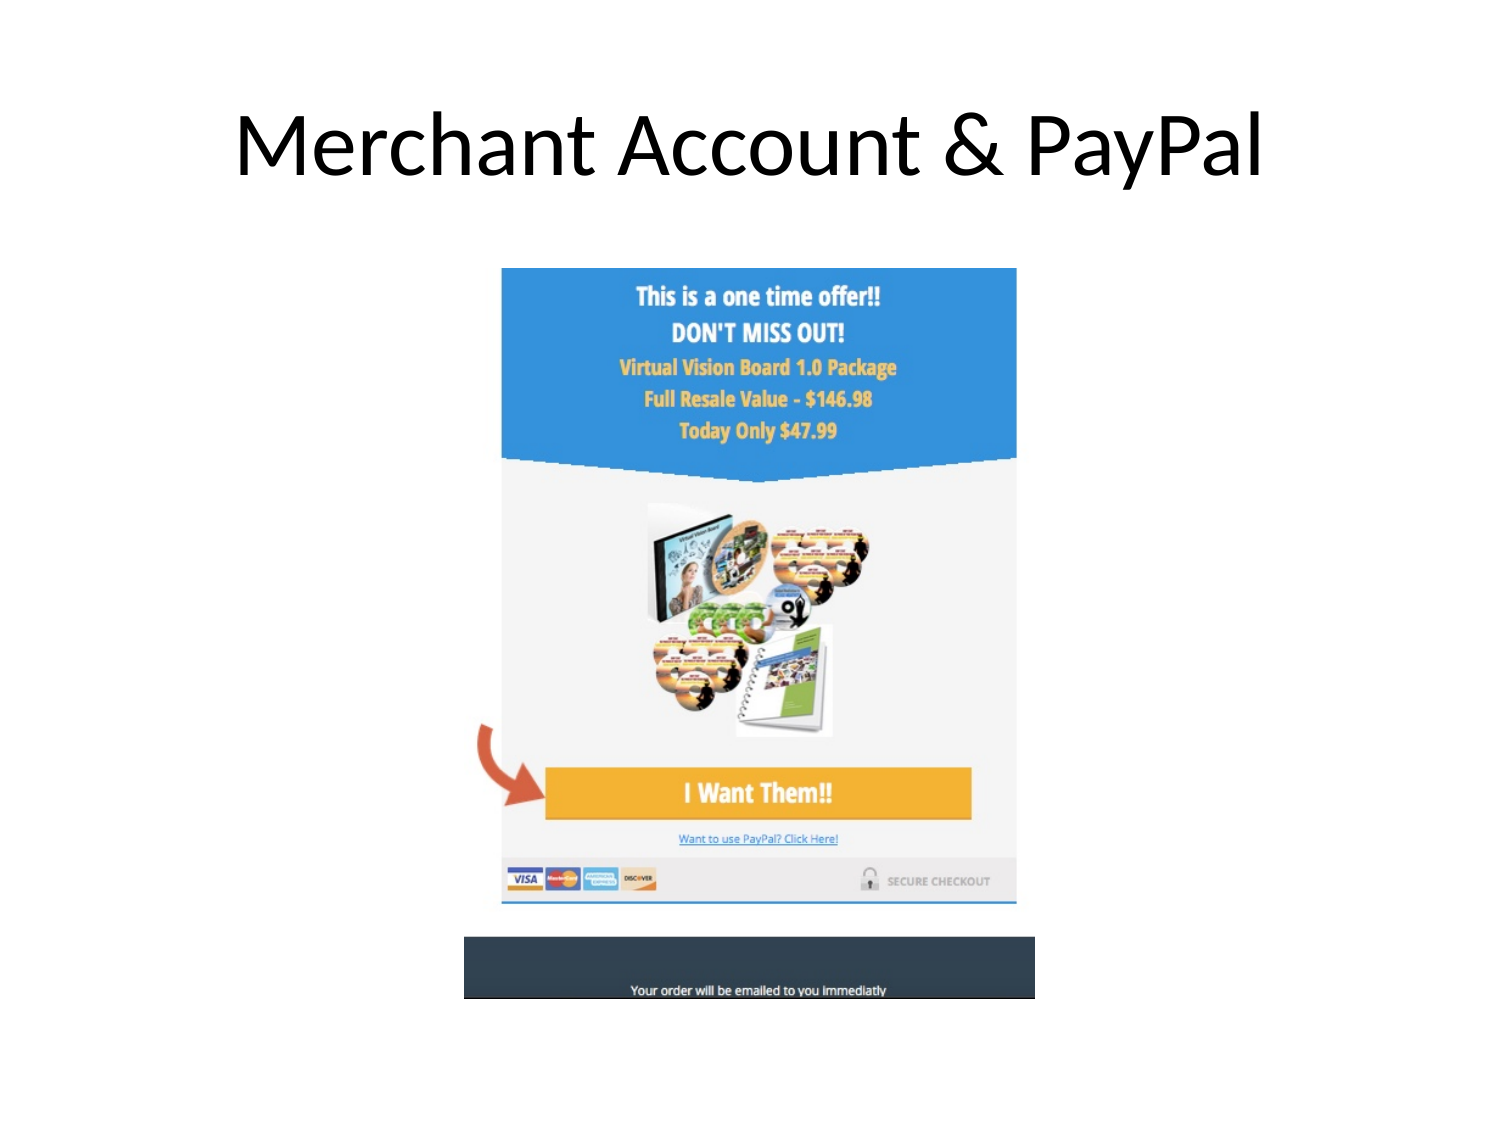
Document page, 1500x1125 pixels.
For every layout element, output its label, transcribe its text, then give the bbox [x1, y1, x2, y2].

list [464, 268, 1036, 999]
title Merchant Account & PayPal [75, 45, 1425, 233]
